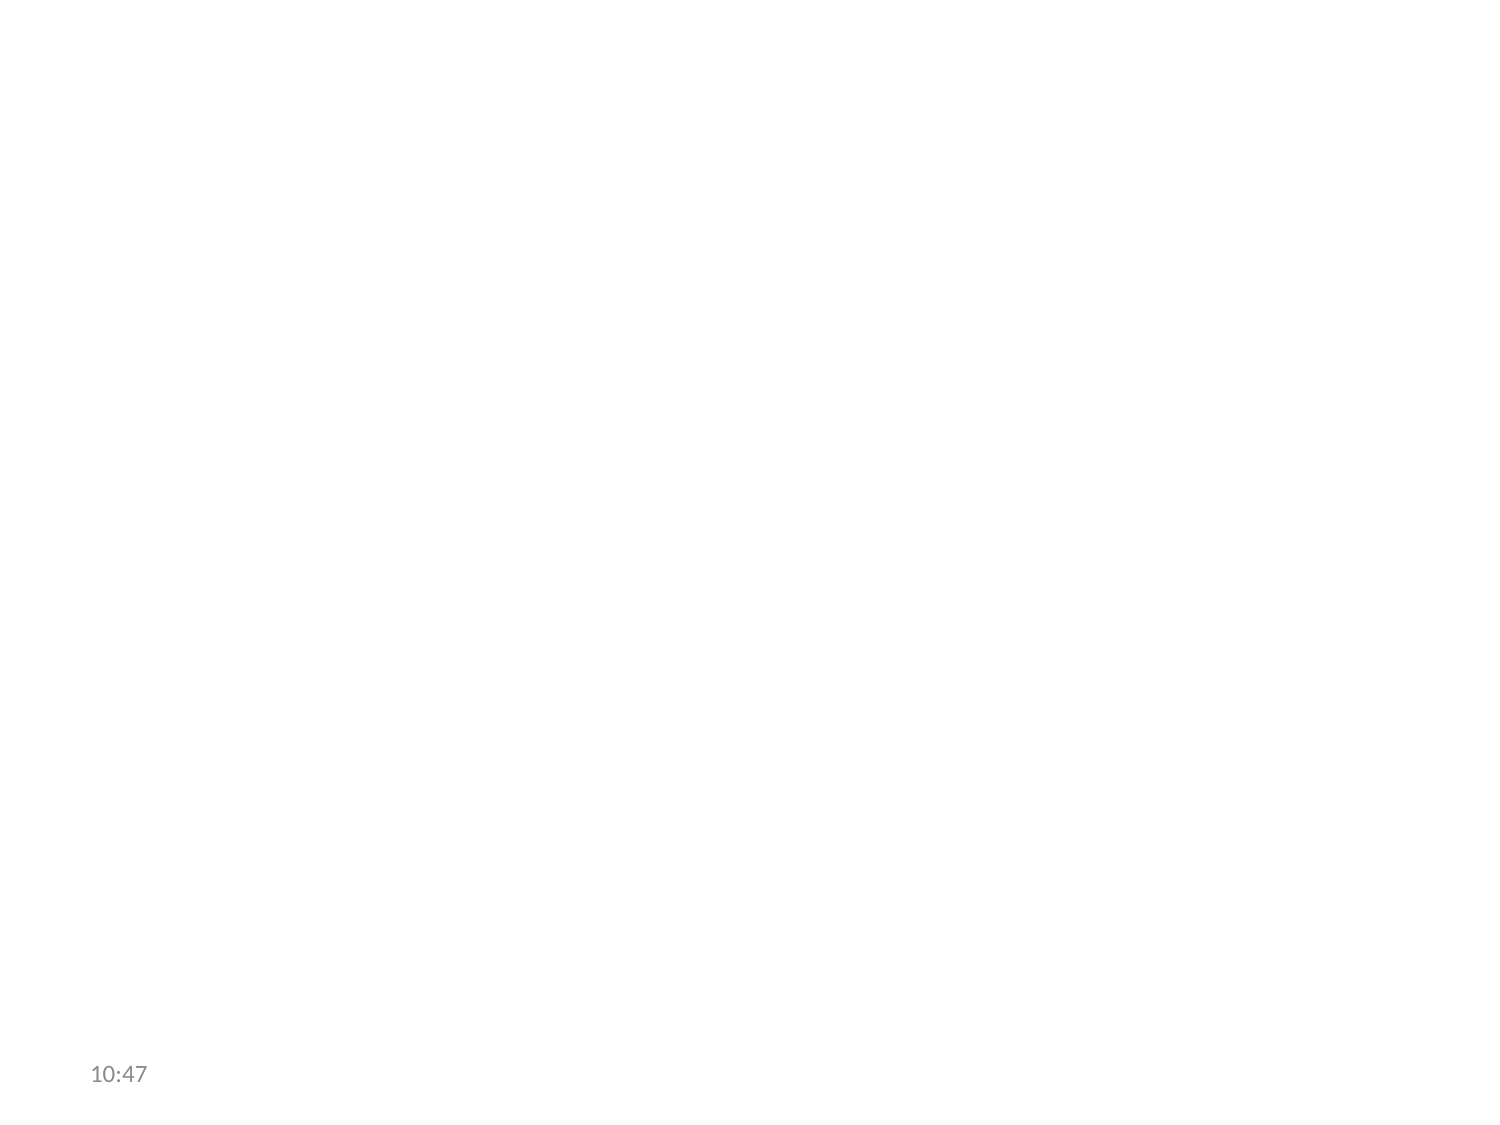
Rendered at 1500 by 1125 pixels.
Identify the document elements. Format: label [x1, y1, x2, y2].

slide_number [75, 1042, 425, 1103]
